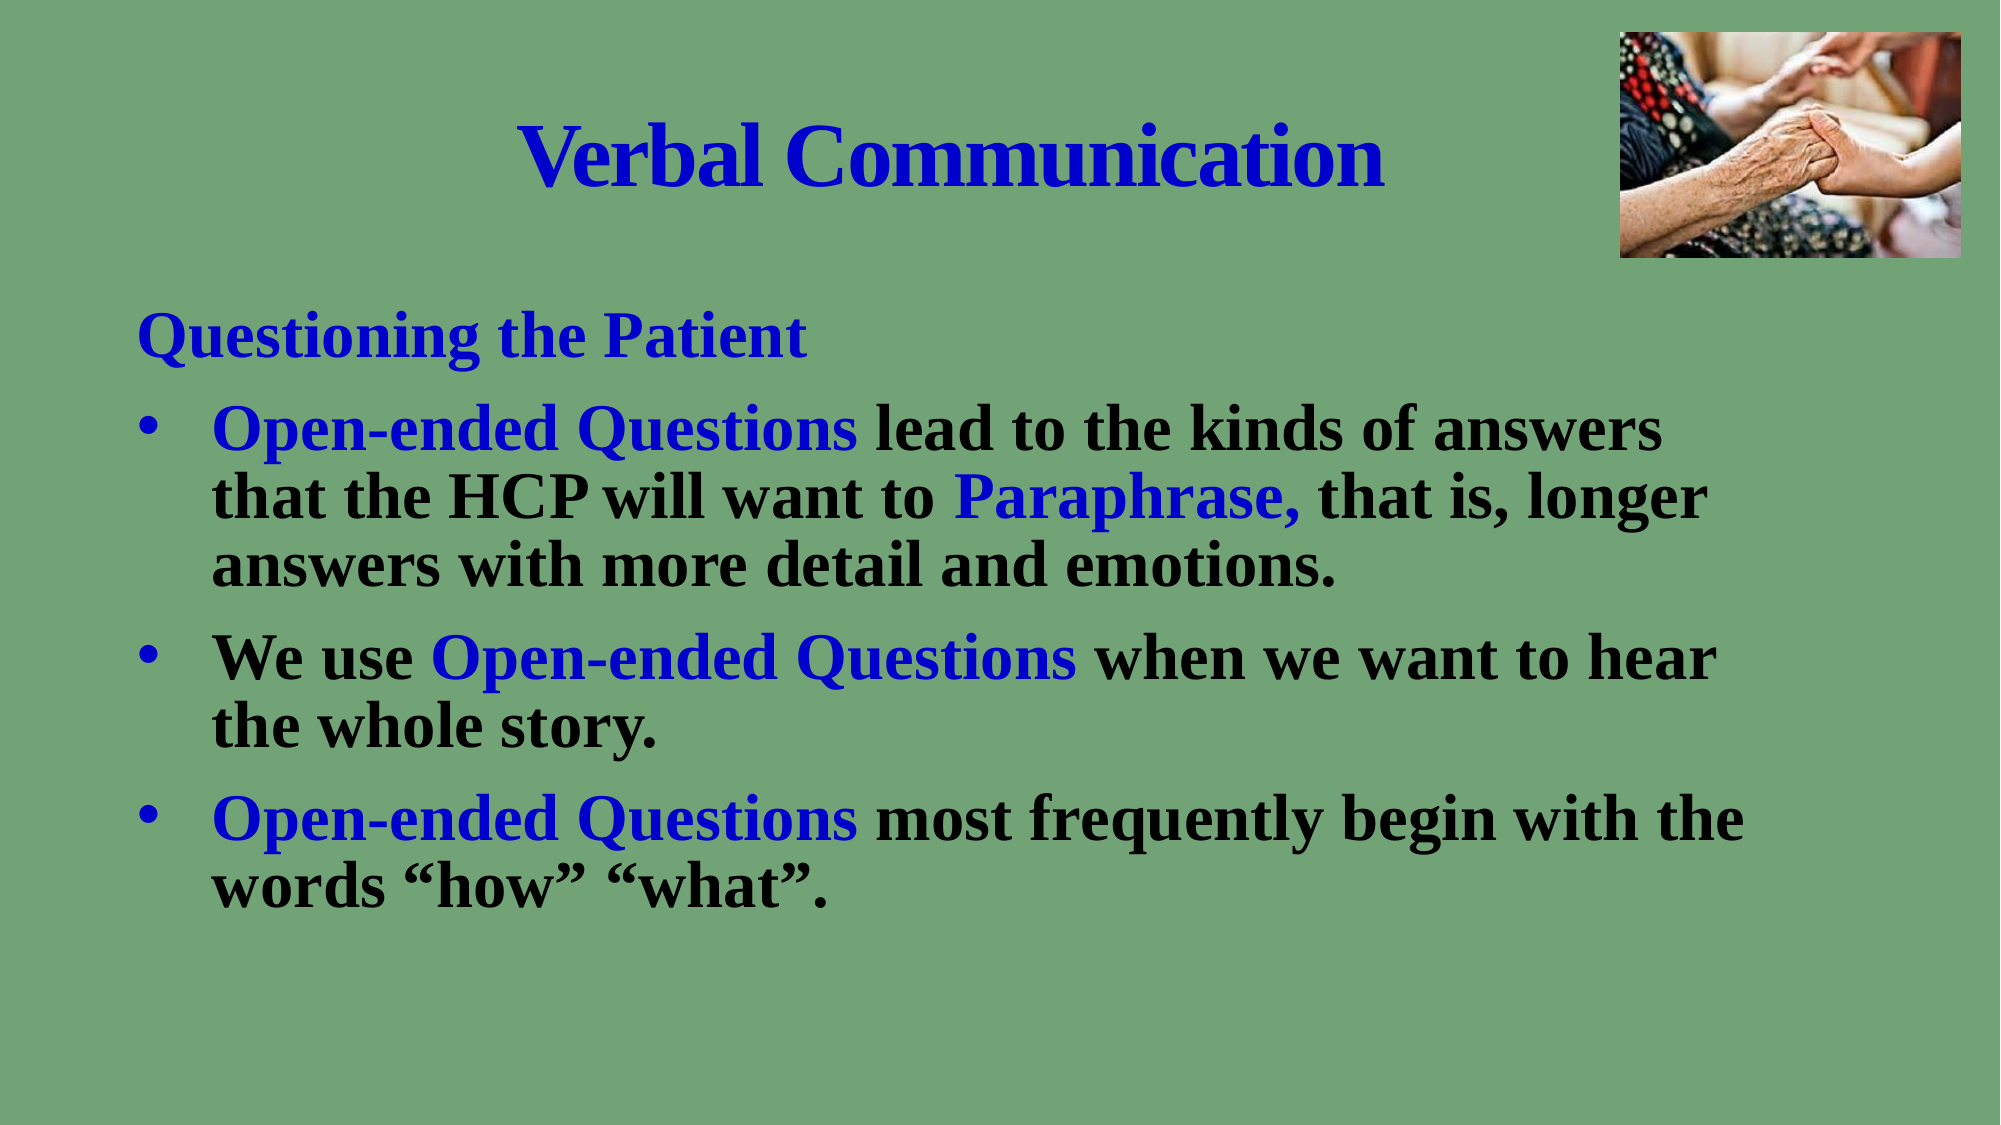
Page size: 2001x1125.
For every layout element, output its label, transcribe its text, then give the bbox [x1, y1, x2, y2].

picture [1620, 32, 1961, 258]
title Verbal Communication [227, 76, 1620, 212]
subtitle Questioning the Patient Open-ended Questions lead to the kinds of answers that the HCP will want to Paraphrase, that is, longer answers with more detail and emotions. We use Open-ended Questions when we want to hear the whole story. Open-ended Questions most frequently begin with the words “how” “what”. [121, 295, 1771, 1057]
